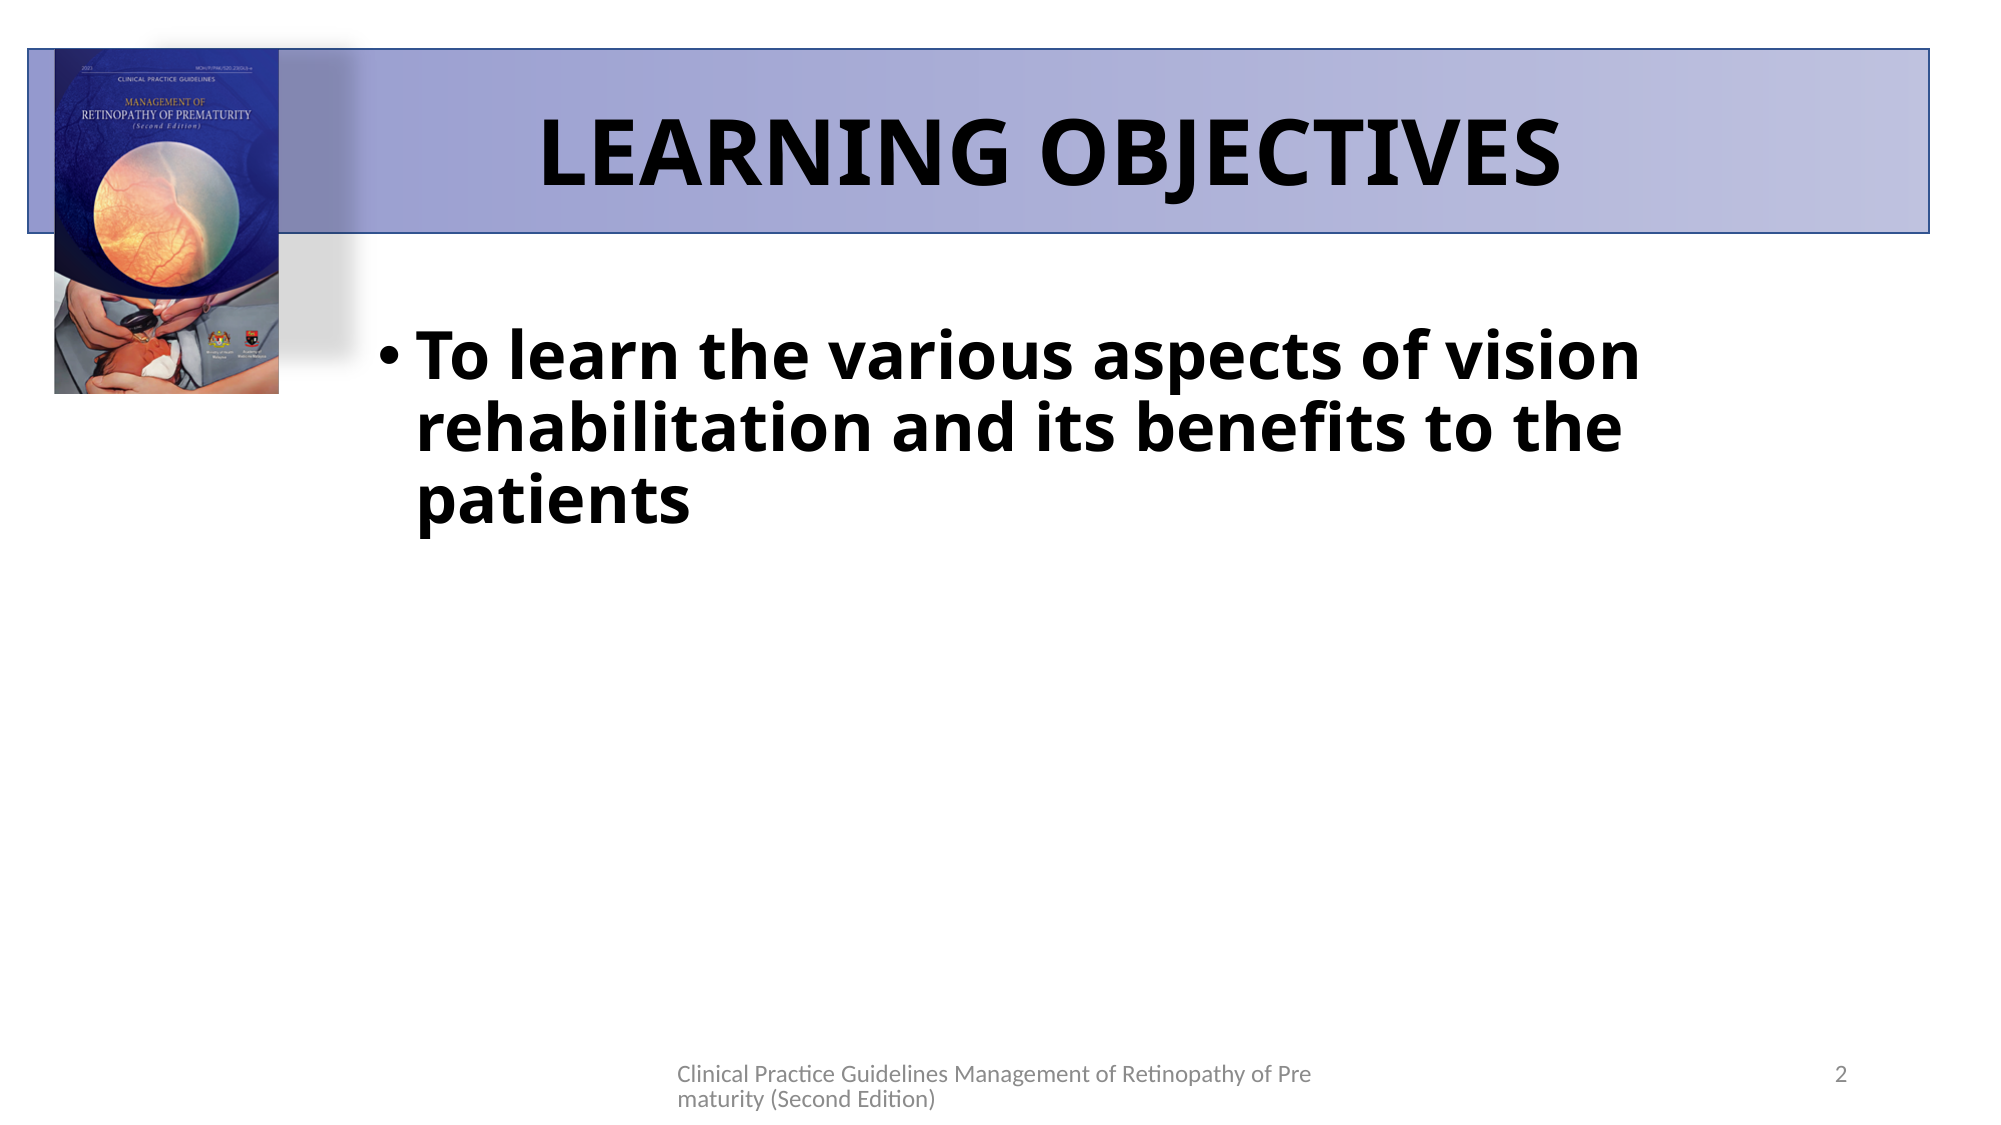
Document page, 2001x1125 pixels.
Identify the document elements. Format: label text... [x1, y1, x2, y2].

text_box [27, 48, 54, 234]
text_box [1913, 48, 1930, 234]
list To learn the various aspects of vision rehabilitation and its benefits to the patients [362, 314, 1816, 1029]
title LEARNING OBJECTIVES [386, 46, 1913, 265]
picture [54, 18, 386, 394]
slide_number 2 [1412, 1042, 1863, 1103]
footer Clinical Practice Guidelines Management of Retinopathy of Prematurity (Second Edition) [662, 1042, 1338, 1103]
